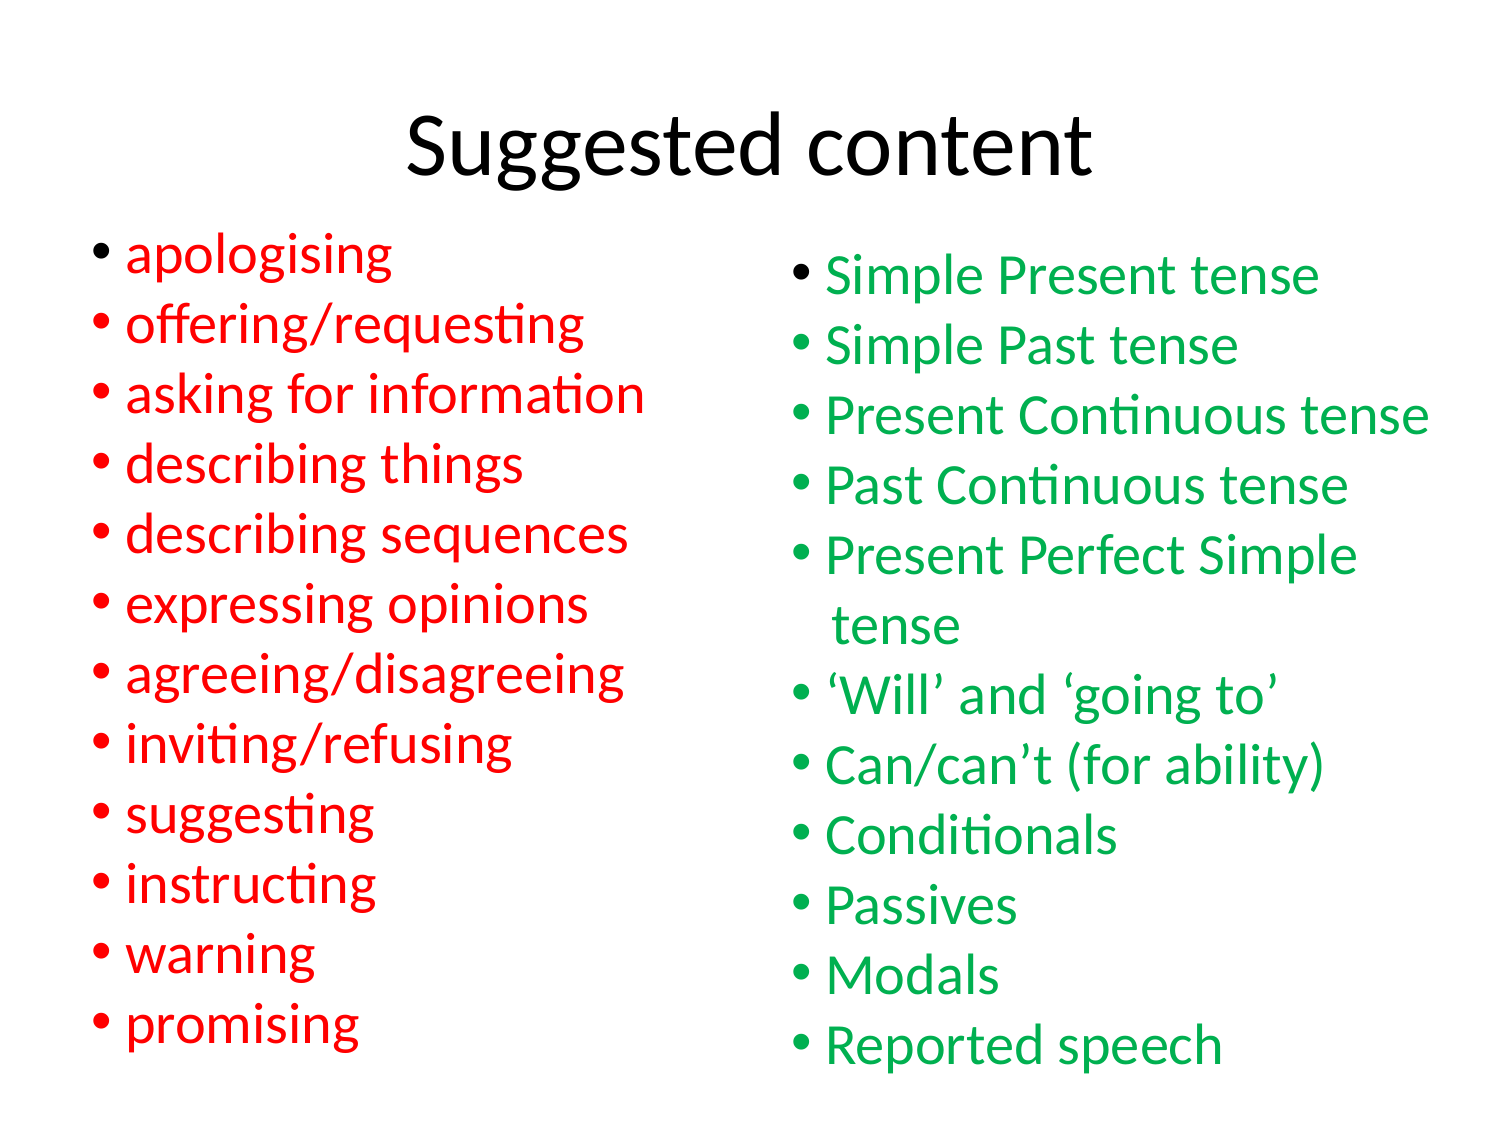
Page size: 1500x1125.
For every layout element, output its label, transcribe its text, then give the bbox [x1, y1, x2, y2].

text_box Simple Present tense Simple Past tense Present Continuous tense Past Continuous tense Present Perfect Simple tense ‘Will’ and ‘going to’ Can/can’t (for ability) Conditionals Passives Modals Reported speech [776, 229, 1452, 1104]
list apologising offering/requesting asking for information describing things describing sequences expressing opinions agreeing/disagreeing inviting/refusing suggesting instructing warning promising [76, 208, 752, 1083]
title Suggested content [75, 45, 1425, 233]
